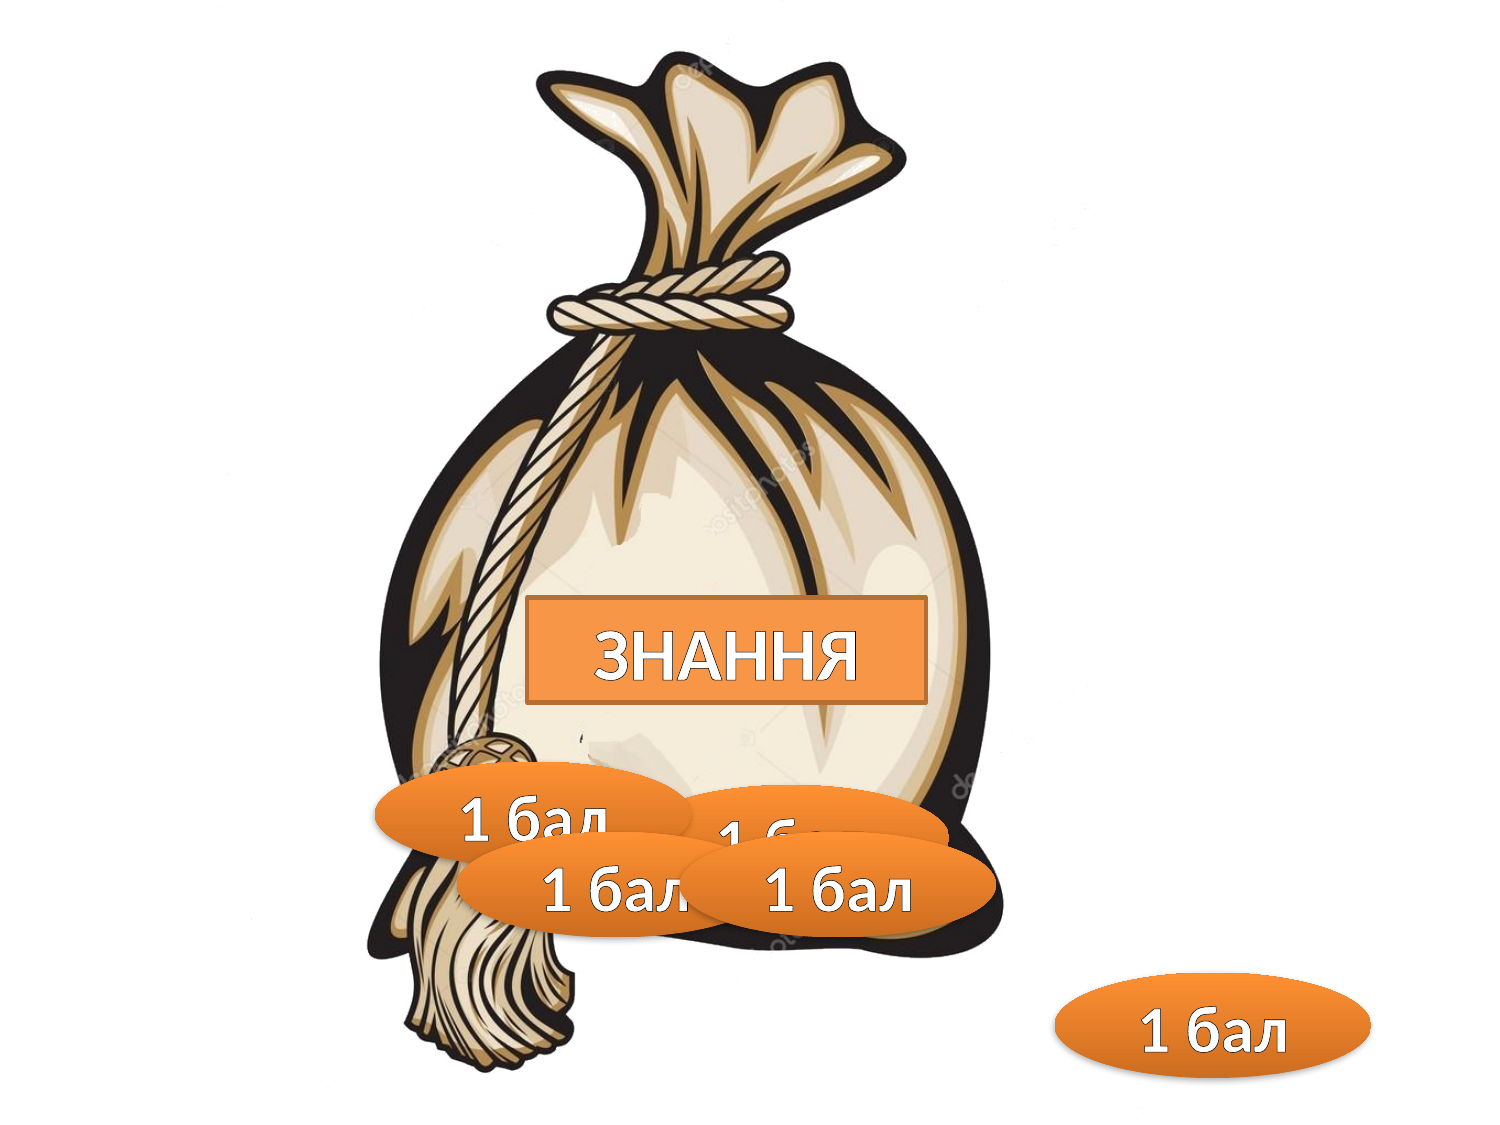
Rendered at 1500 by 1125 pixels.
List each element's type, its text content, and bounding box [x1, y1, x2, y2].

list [218, 0, 1152, 1125]
text_box 1 бал [1155, 972, 1372, 1079]
